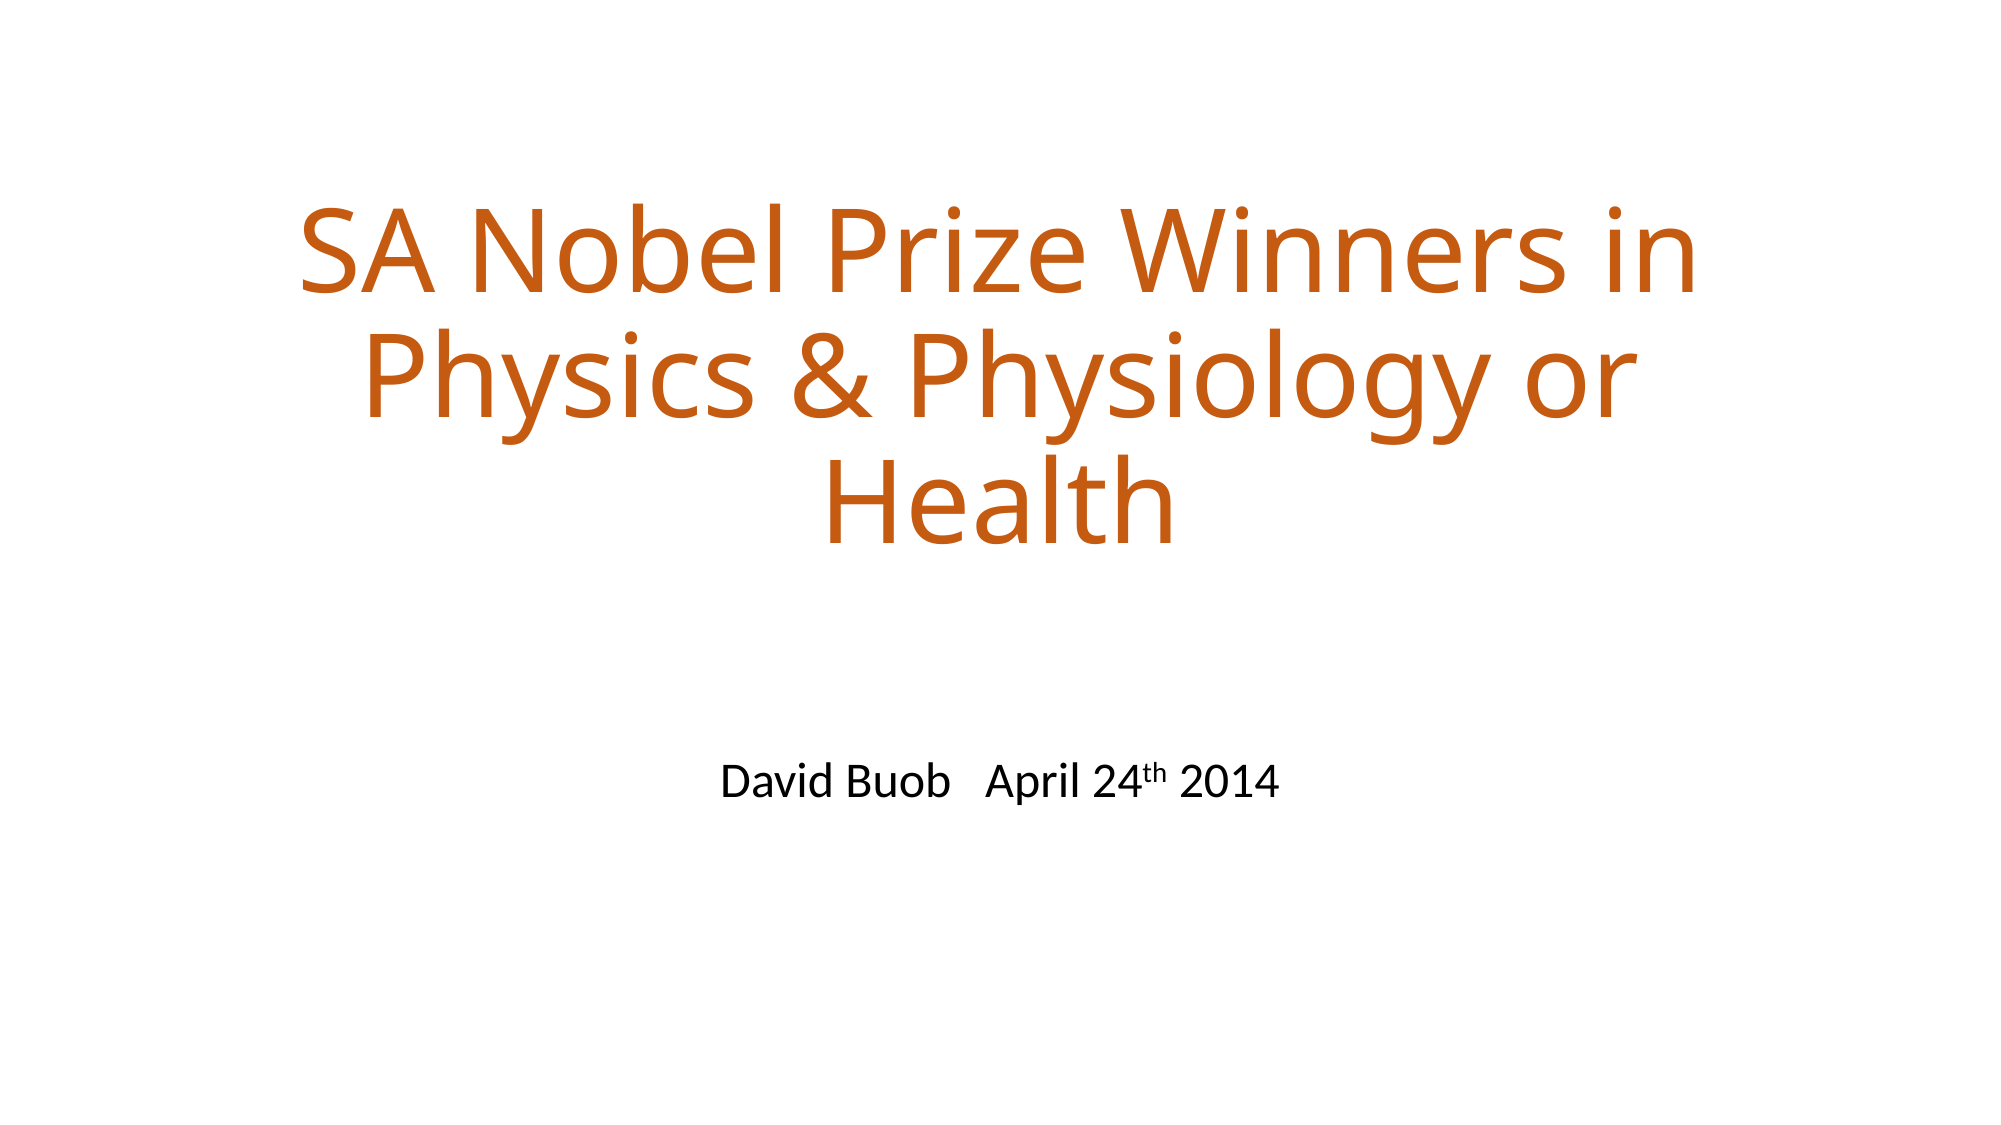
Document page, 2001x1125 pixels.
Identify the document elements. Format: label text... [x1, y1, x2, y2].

subtitle David Buob April 24th 2014 [249, 590, 1750, 863]
title SA Nobel Prize Winners in Physics & Physiology or Health [249, 184, 1750, 576]
